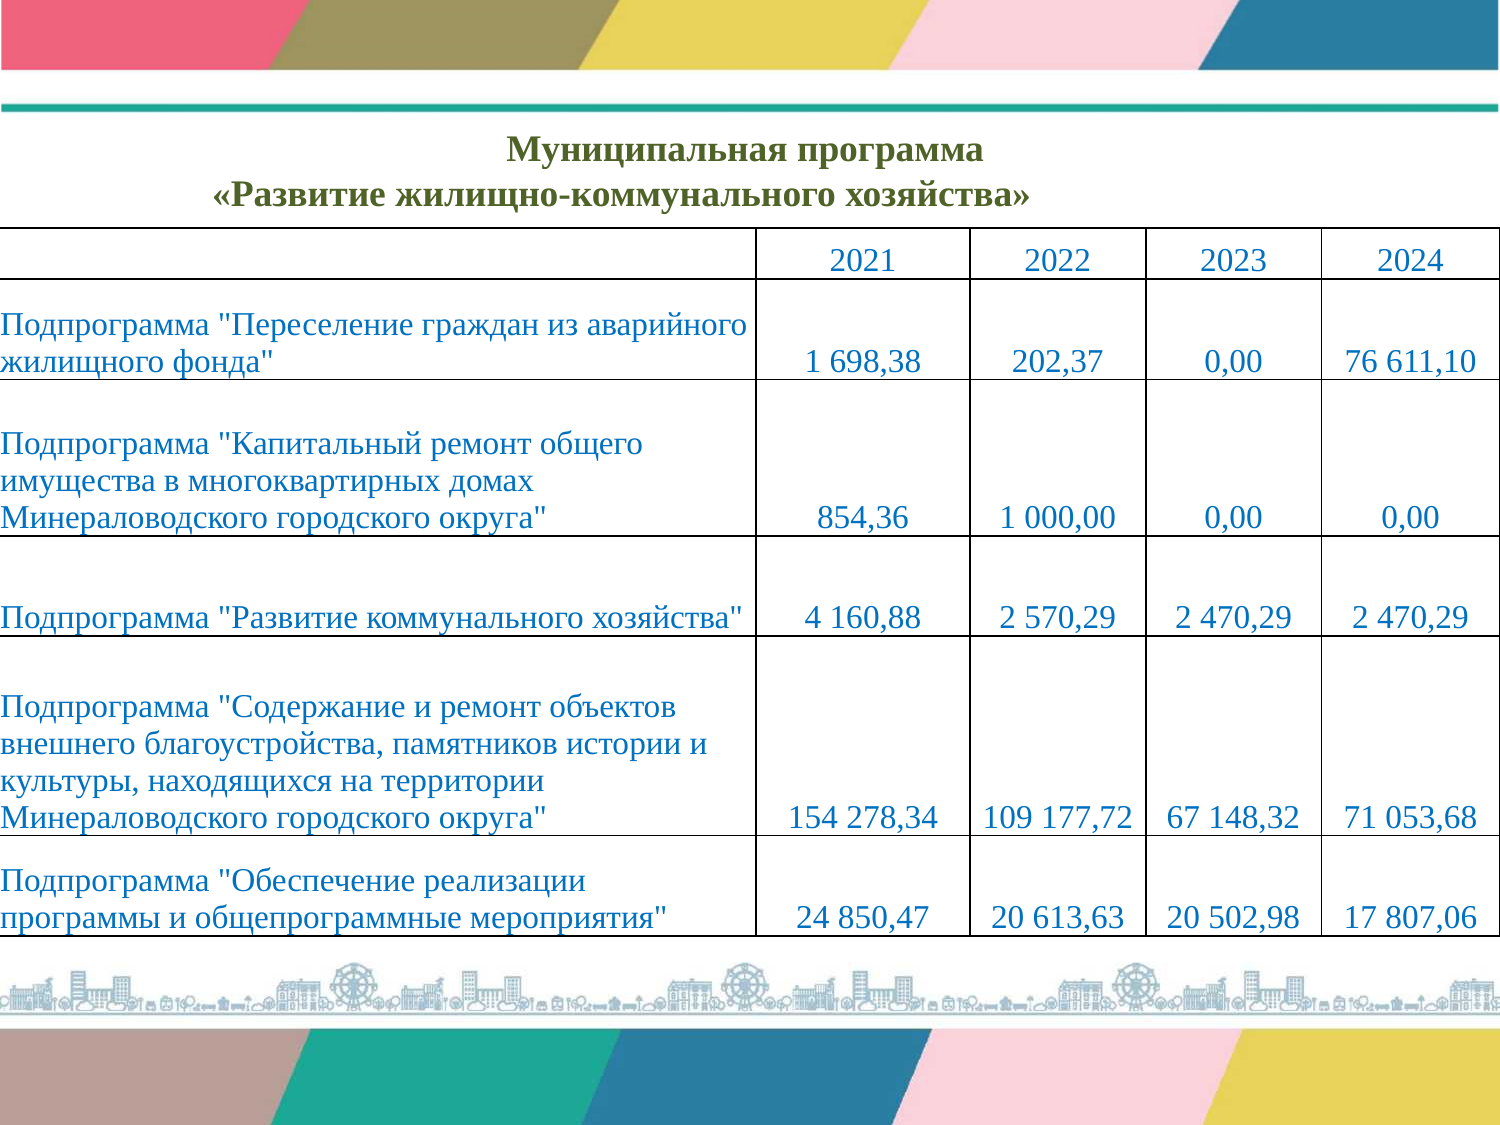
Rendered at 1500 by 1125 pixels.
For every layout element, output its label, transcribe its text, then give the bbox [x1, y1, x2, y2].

table_cell Подпрограмма "Обеспечение реализации программы и общепрограммные мероприятия" [0, 836, 755, 935]
table_cell 2 570,29 [971, 537, 1145, 635]
table_cell 71 053,68 [1322, 637, 1499, 835]
table_cell 0,00 [1147, 380, 1321, 535]
table_cell 202,37 [971, 280, 1145, 379]
table_cell 854,36 [757, 380, 969, 535]
table_header 2023 [1147, 229, 1321, 278]
table_header 2022 [971, 229, 1145, 278]
table_cell Подпрограмма "Содержание и ремонт объектов внешнего благоустройства, памятников истории и культуры, находящихся на территории Минераловодского городского округа" [0, 637, 755, 835]
title Муниципальная программа «Развитие жилищно-коммунального хозяйства» [0, 121, 1500, 224]
picture [0, 0, 1500, 115]
table_cell Подпрограмма "Развитие коммунального хозяйства" [0, 537, 755, 635]
table_cell 67 148,32 [1147, 637, 1321, 835]
table_cell 17 807,06 [1322, 836, 1499, 935]
table_cell Подпрограмма "Переселение граждан из аварийного жилищного фонда" [0, 280, 755, 379]
picture [0, 962, 1500, 1125]
table_cell 109 177,72 [971, 637, 1145, 835]
table_cell 24 850,47 [757, 836, 969, 935]
table_cell 0,00 [1147, 280, 1321, 379]
table_cell 20 613,63 [971, 836, 1145, 935]
table_cell 1 000,00 [971, 380, 1145, 535]
table_cell Подпрограмма "Капитальный ремонт общего имущества в многоквартирных домах Минераловодского городского округа" [0, 380, 755, 535]
table_cell 2 470,29 [1147, 537, 1321, 635]
table_cell 2 470,29 [1322, 537, 1499, 635]
table_cell 4 160,88 [757, 537, 969, 635]
table_header 2024 [1322, 229, 1499, 278]
table_cell 154 278,34 [757, 637, 969, 835]
table_cell 1 698,38 [757, 280, 969, 379]
table_cell 20 502,98 [1147, 836, 1321, 935]
table_cell 0,00 [1322, 380, 1499, 535]
table_header 2021 [757, 229, 969, 278]
table_header [0, 229, 755, 278]
table_cell 76 611,10 [1322, 280, 1499, 379]
